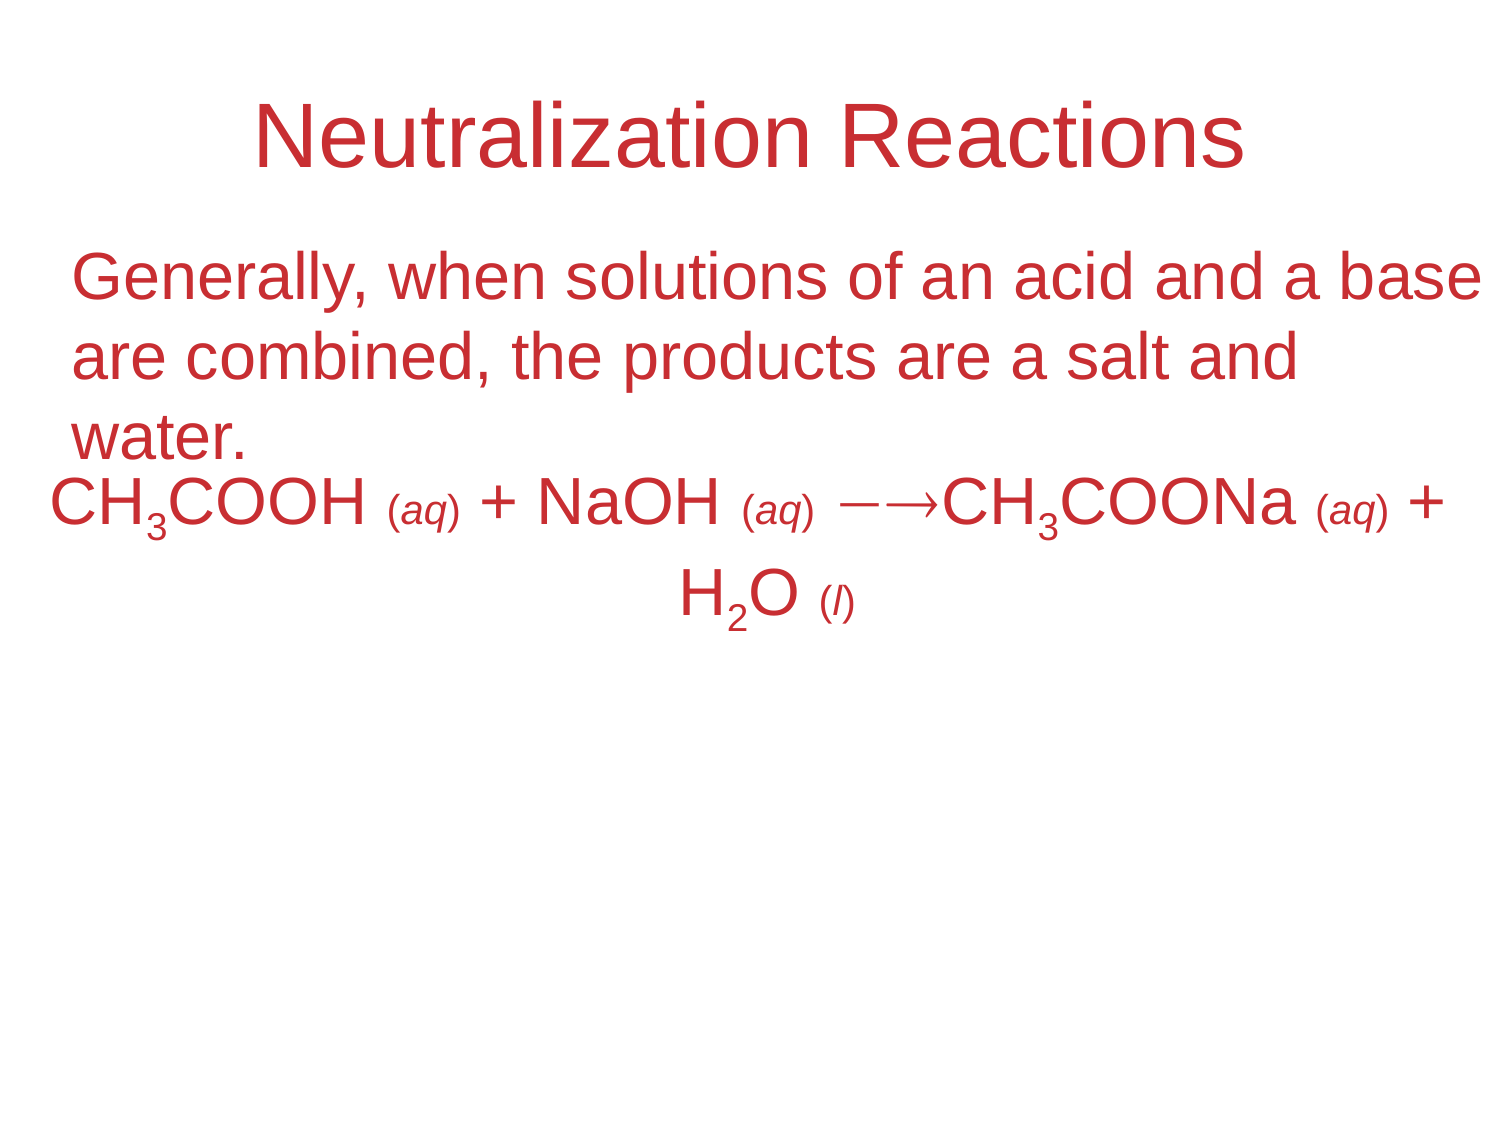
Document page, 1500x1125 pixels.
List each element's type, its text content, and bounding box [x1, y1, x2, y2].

list CH3COOH (aq) + NaOH (aq) CH3COONa (aq) + H2O (l) [0, 449, 1500, 1076]
list Generally, when solutions of an acid and a base are combined, the products are a salt and water. [0, 224, 1500, 449]
title Neutralization Reactions [112, 37, 1388, 224]
